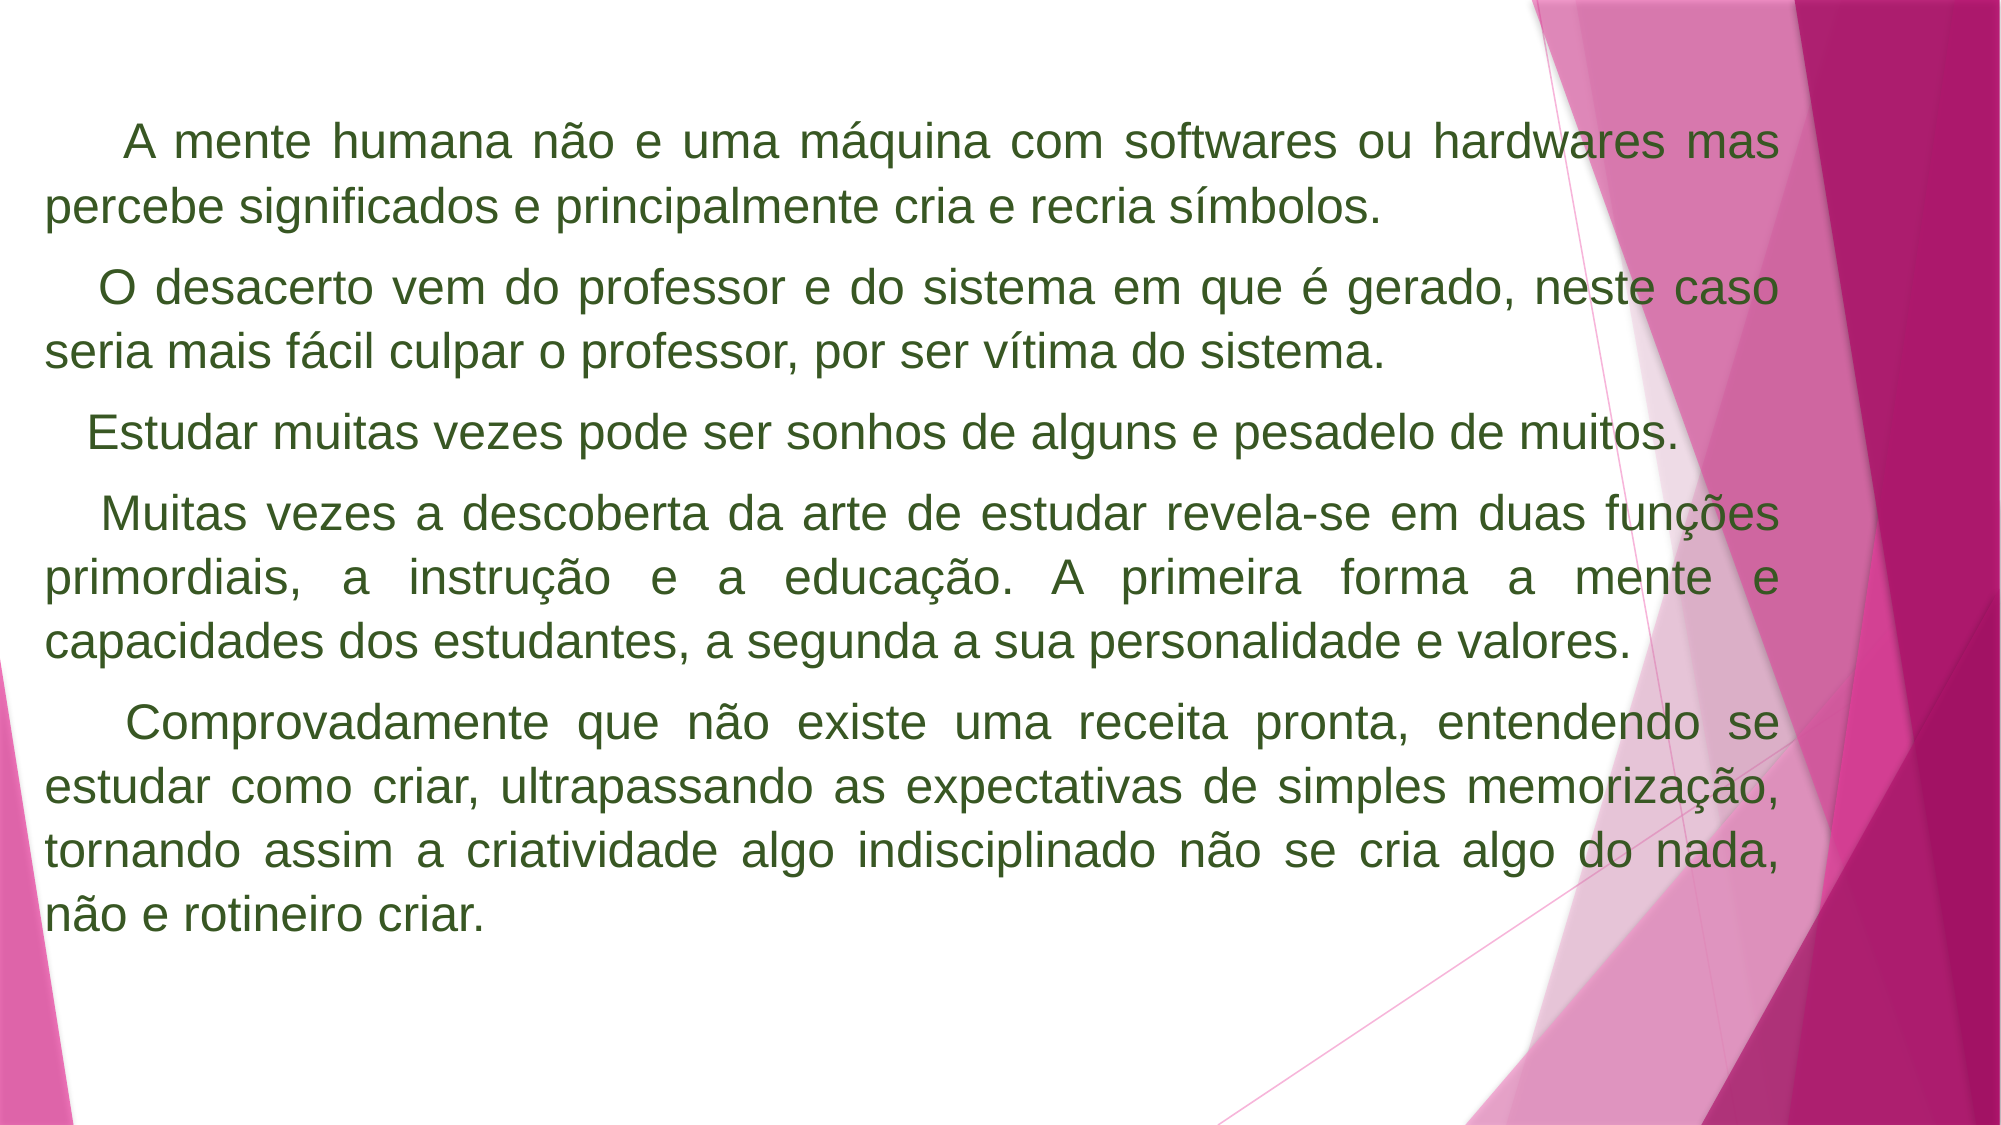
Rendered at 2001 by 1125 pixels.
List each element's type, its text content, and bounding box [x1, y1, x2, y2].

text_box A mente humana não e uma máquina com softwares ou hardwares mas percebe significados e principalmente cria e recria símbolos. O desacerto vem do professor e do sistema em que é gerado, neste caso seria mais fácil culpar o professor, por ser vítima do sistema. Estudar muitas vezes pode ser sonhos de alguns e pesadelo de muitos. Muitas vezes a descoberta da arte de estudar revela-se em duas funções primordiais, a instrução e a educação. A primeira forma a mente e capacidades dos estudantes, a segunda a sua personalidade e valores. Comprovadamente que não existe uma receita pronta, entendendo se estudar como criar, ultrapassando as expectativas de simples memorização, tornando assim a criatividade algo indisciplinado não se cria algo do nada, não e rotineiro criar. [29, 97, 1796, 1055]
